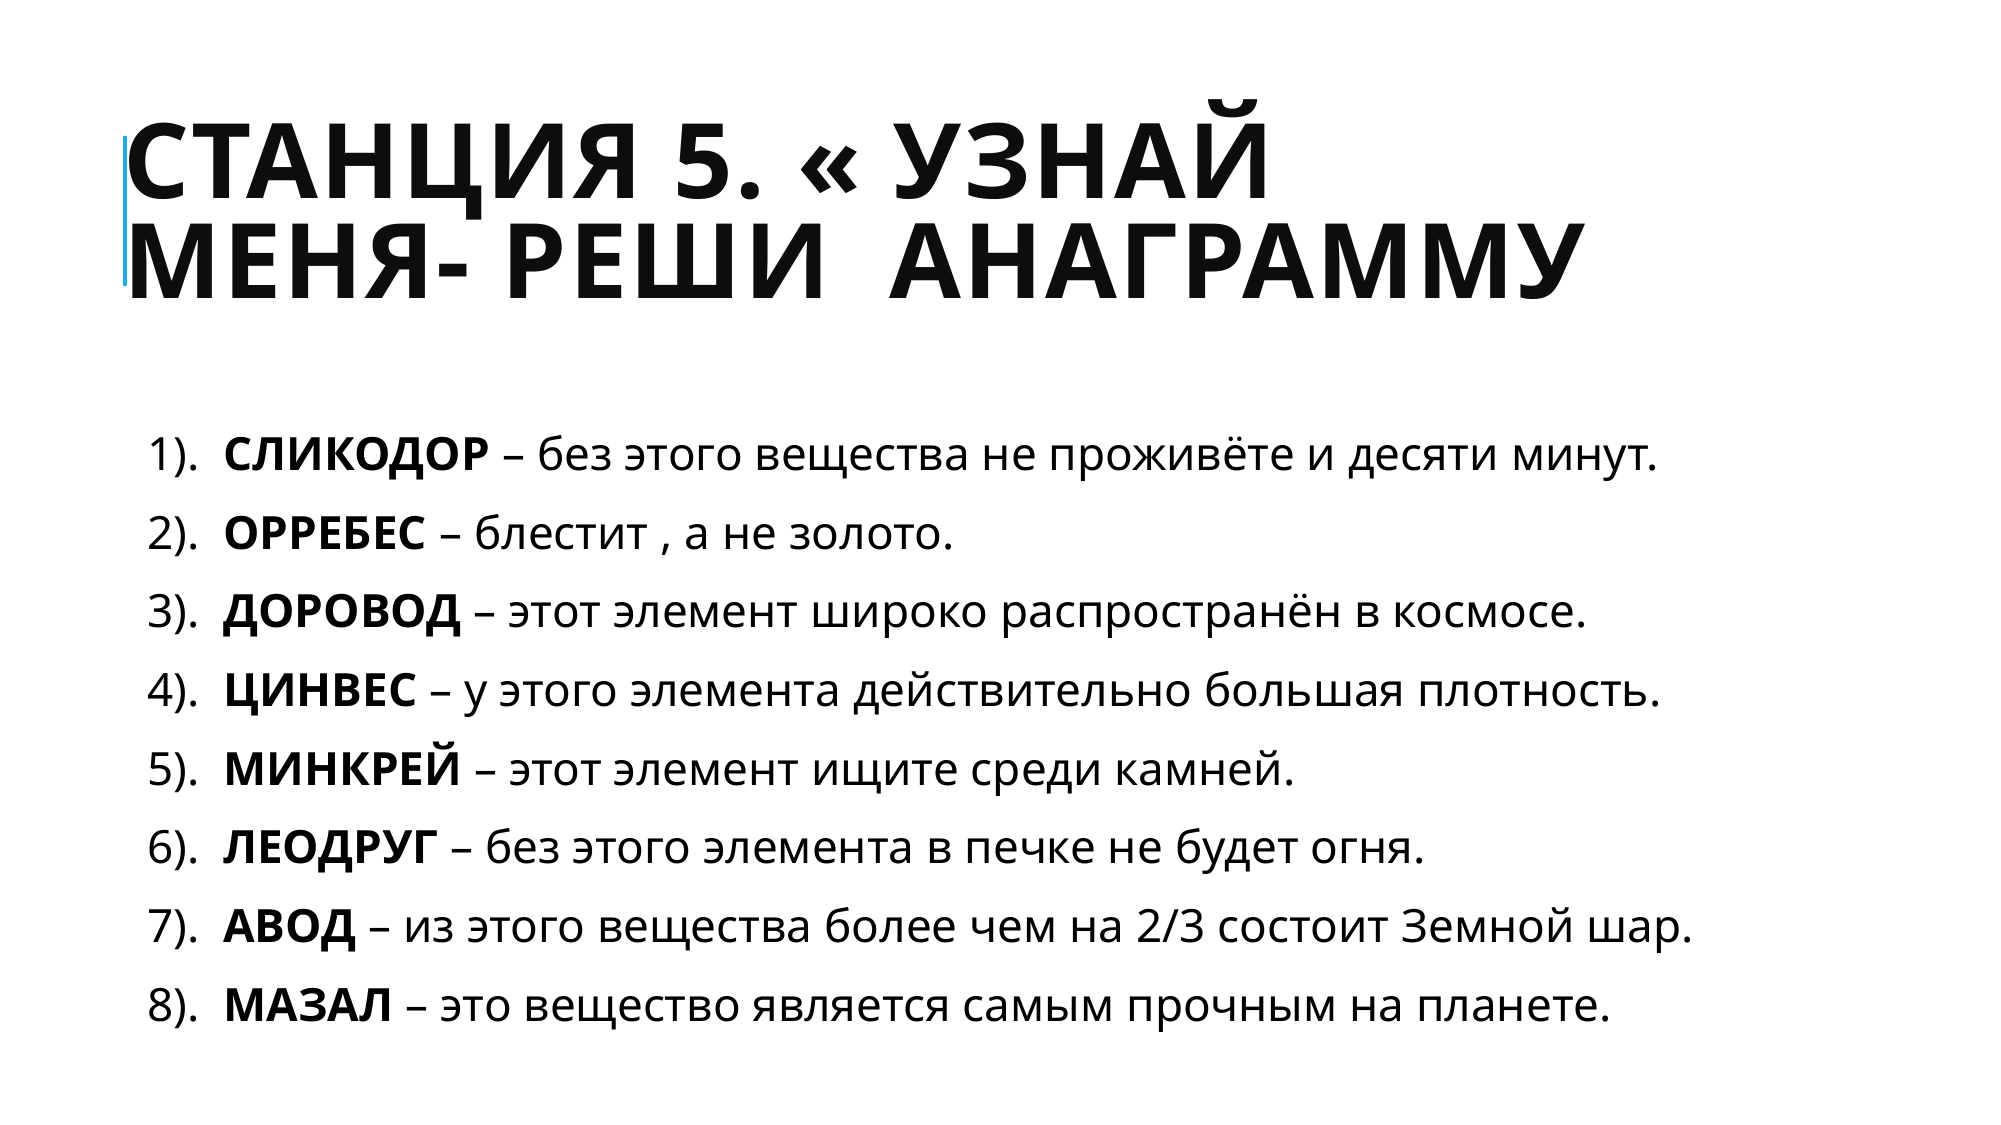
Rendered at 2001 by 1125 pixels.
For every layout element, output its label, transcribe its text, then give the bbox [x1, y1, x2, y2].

title Станция 5. « Узнай меня- РЕШИ АНАГРАММУ [108, 96, 1853, 342]
list 1). СЛИКОДОР – без этого вещества не проживёте и десяти минут. 2). ОРРЕБЕС – блестит , а не золото. 3). ДОРОВОД – этот элемент широко распространён в космосе. 4). ЦИНВЕС – у этого элемента действительно большая плотность. 5). МИНКРЕЙ – этот элемент ищите среди камней. 6). ЛЕОДРУГ – без этого элемента в печке не будет огня. 7). АВОД – из этого вещества более чем на 2/3 состоит Земной шар. 8). МАЗАЛ – это вещество является самым прочным на планете. [123, 423, 1895, 1081]
